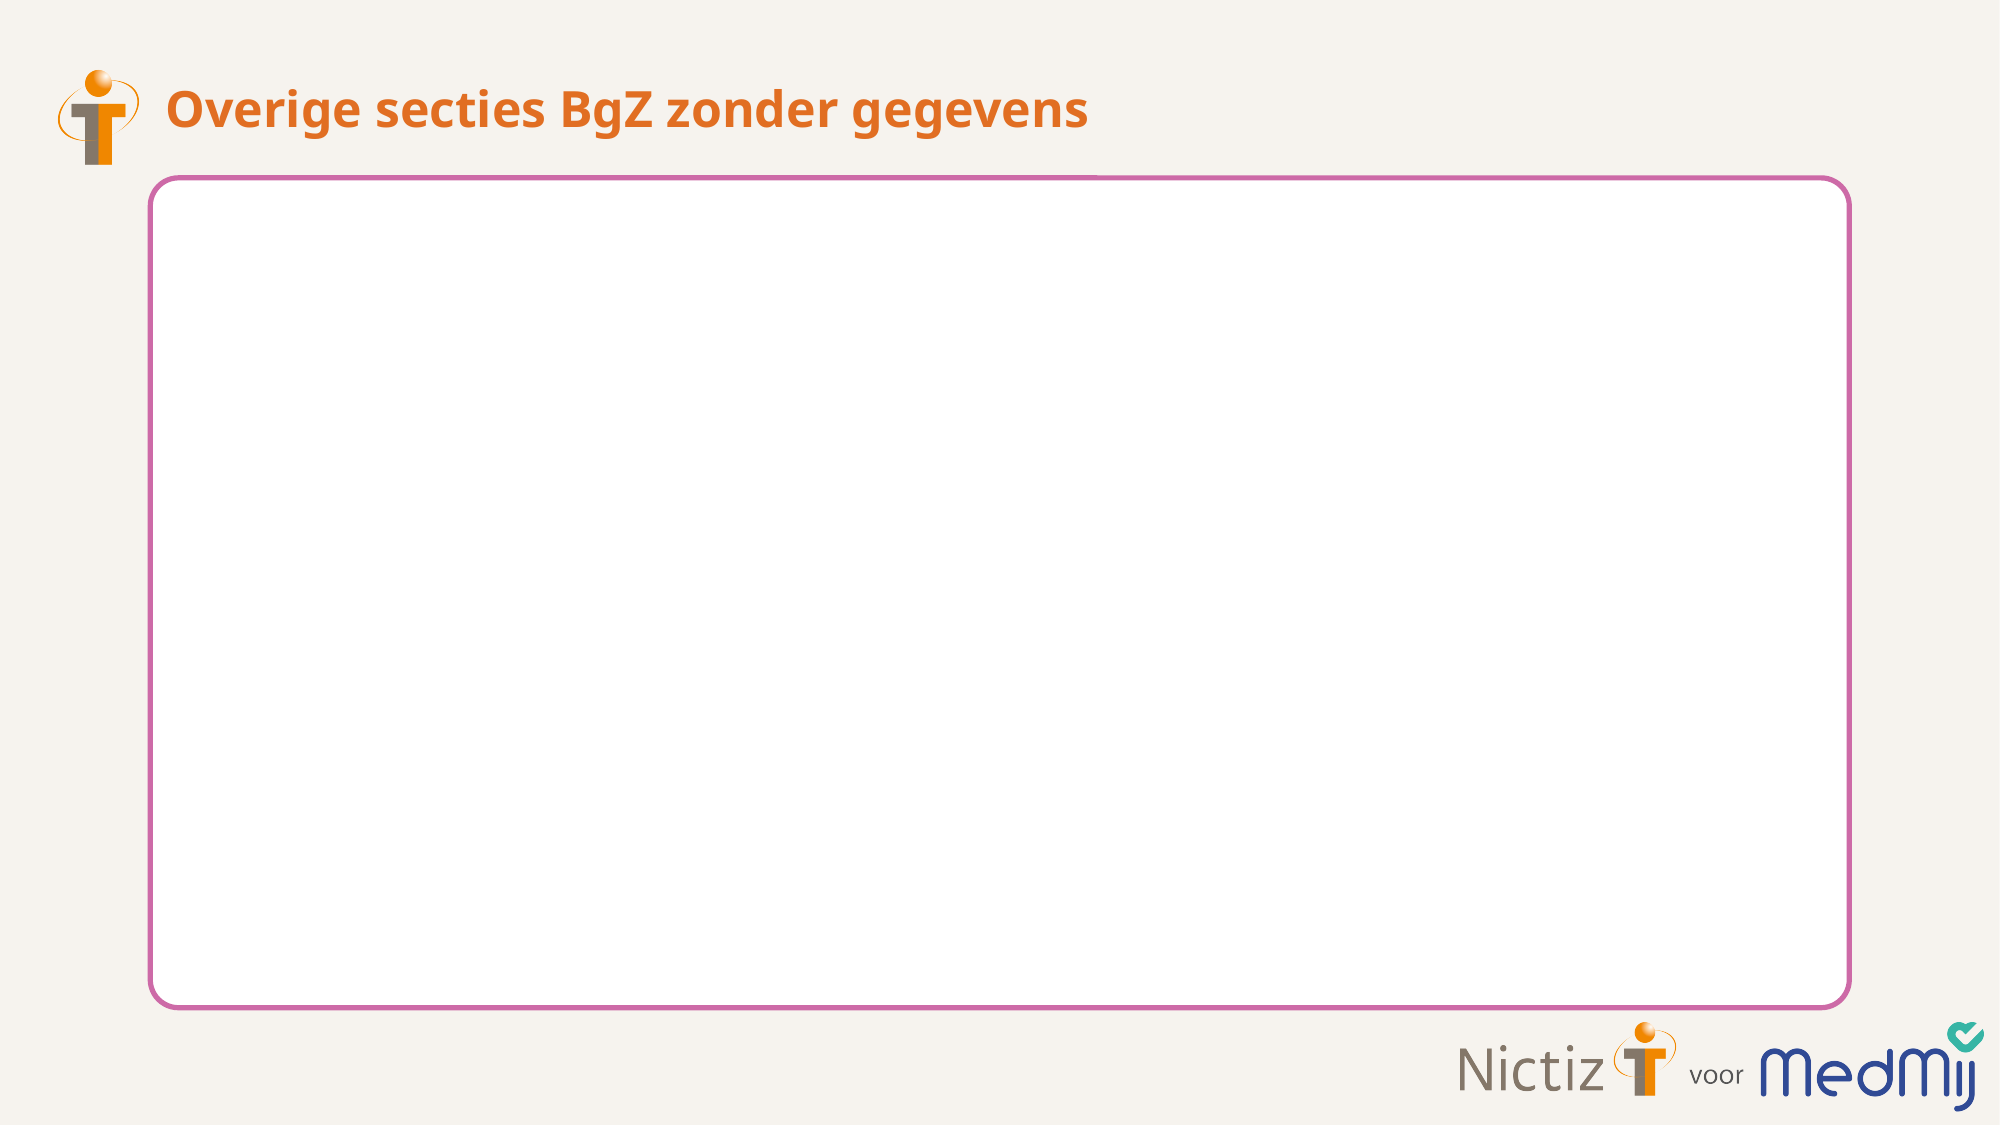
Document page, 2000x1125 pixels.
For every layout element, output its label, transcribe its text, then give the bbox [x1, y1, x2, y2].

title Overige secties BgZ zonder gegevens [150, 76, 1850, 165]
picture [50, 66, 151, 187]
picture [1457, 1019, 1988, 1113]
